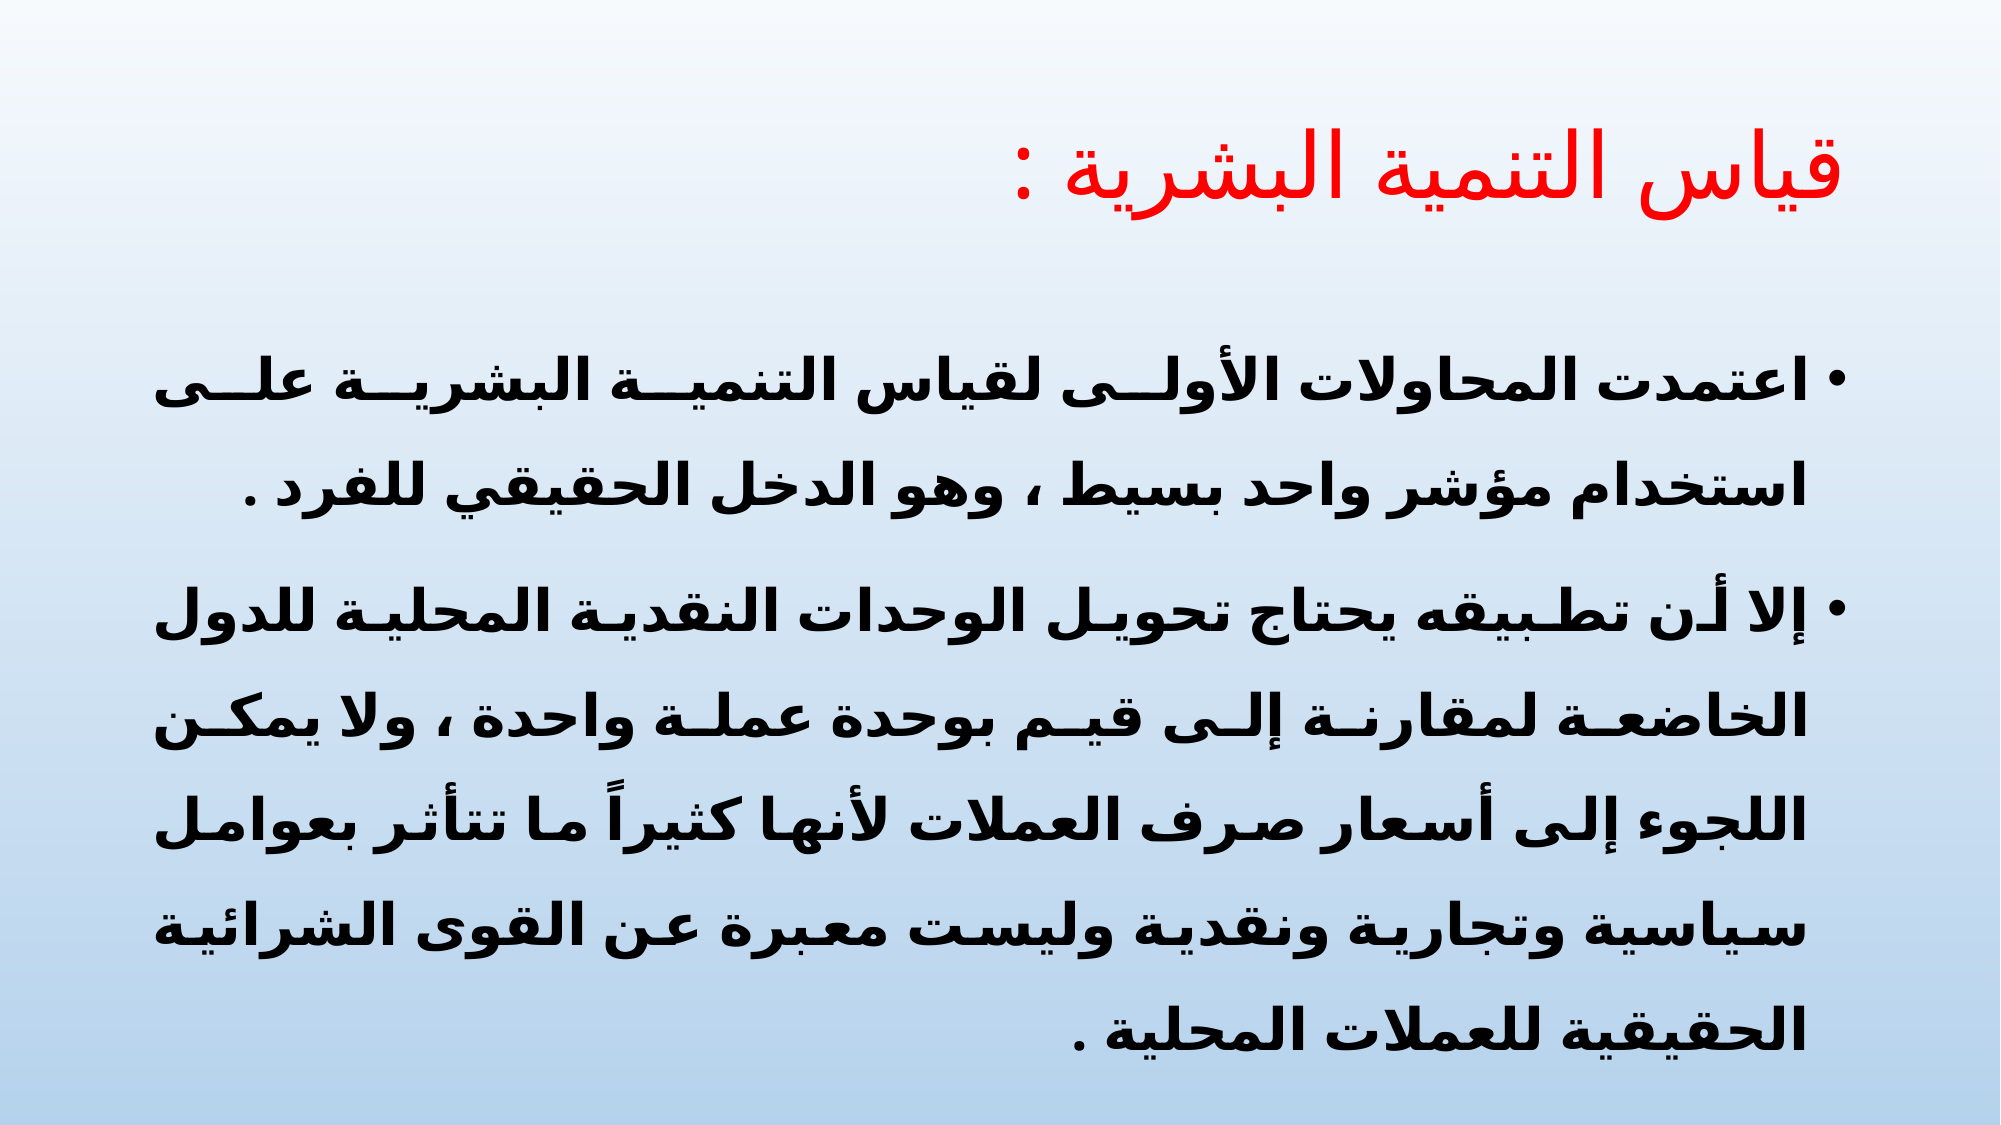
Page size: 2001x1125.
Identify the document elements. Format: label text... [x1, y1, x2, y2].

list اعتمدت المحاولات الأولى لقياس التنمية البشرية على استخدام مؤشر واحد بسيط ، وهو الدخل الحقيقي للفرد . إلا أن تطبيقه يحتاج تحويل الوحدات النقدية المحلية للدول الخاضعة لمقارنة إلى قيم بوحدة عملة واحدة ، ولا يمكن اللجوء إلى أسعار صرف العملات لأنها كثيراً ما تتأثر بعوامل سياسية وتجارية ونقدية وليست معبرة عن القوى الشرائية الحقيقية للعملات المحلية . [137, 299, 1863, 1014]
title قياس التنمية البشرية : [137, 59, 1863, 278]
